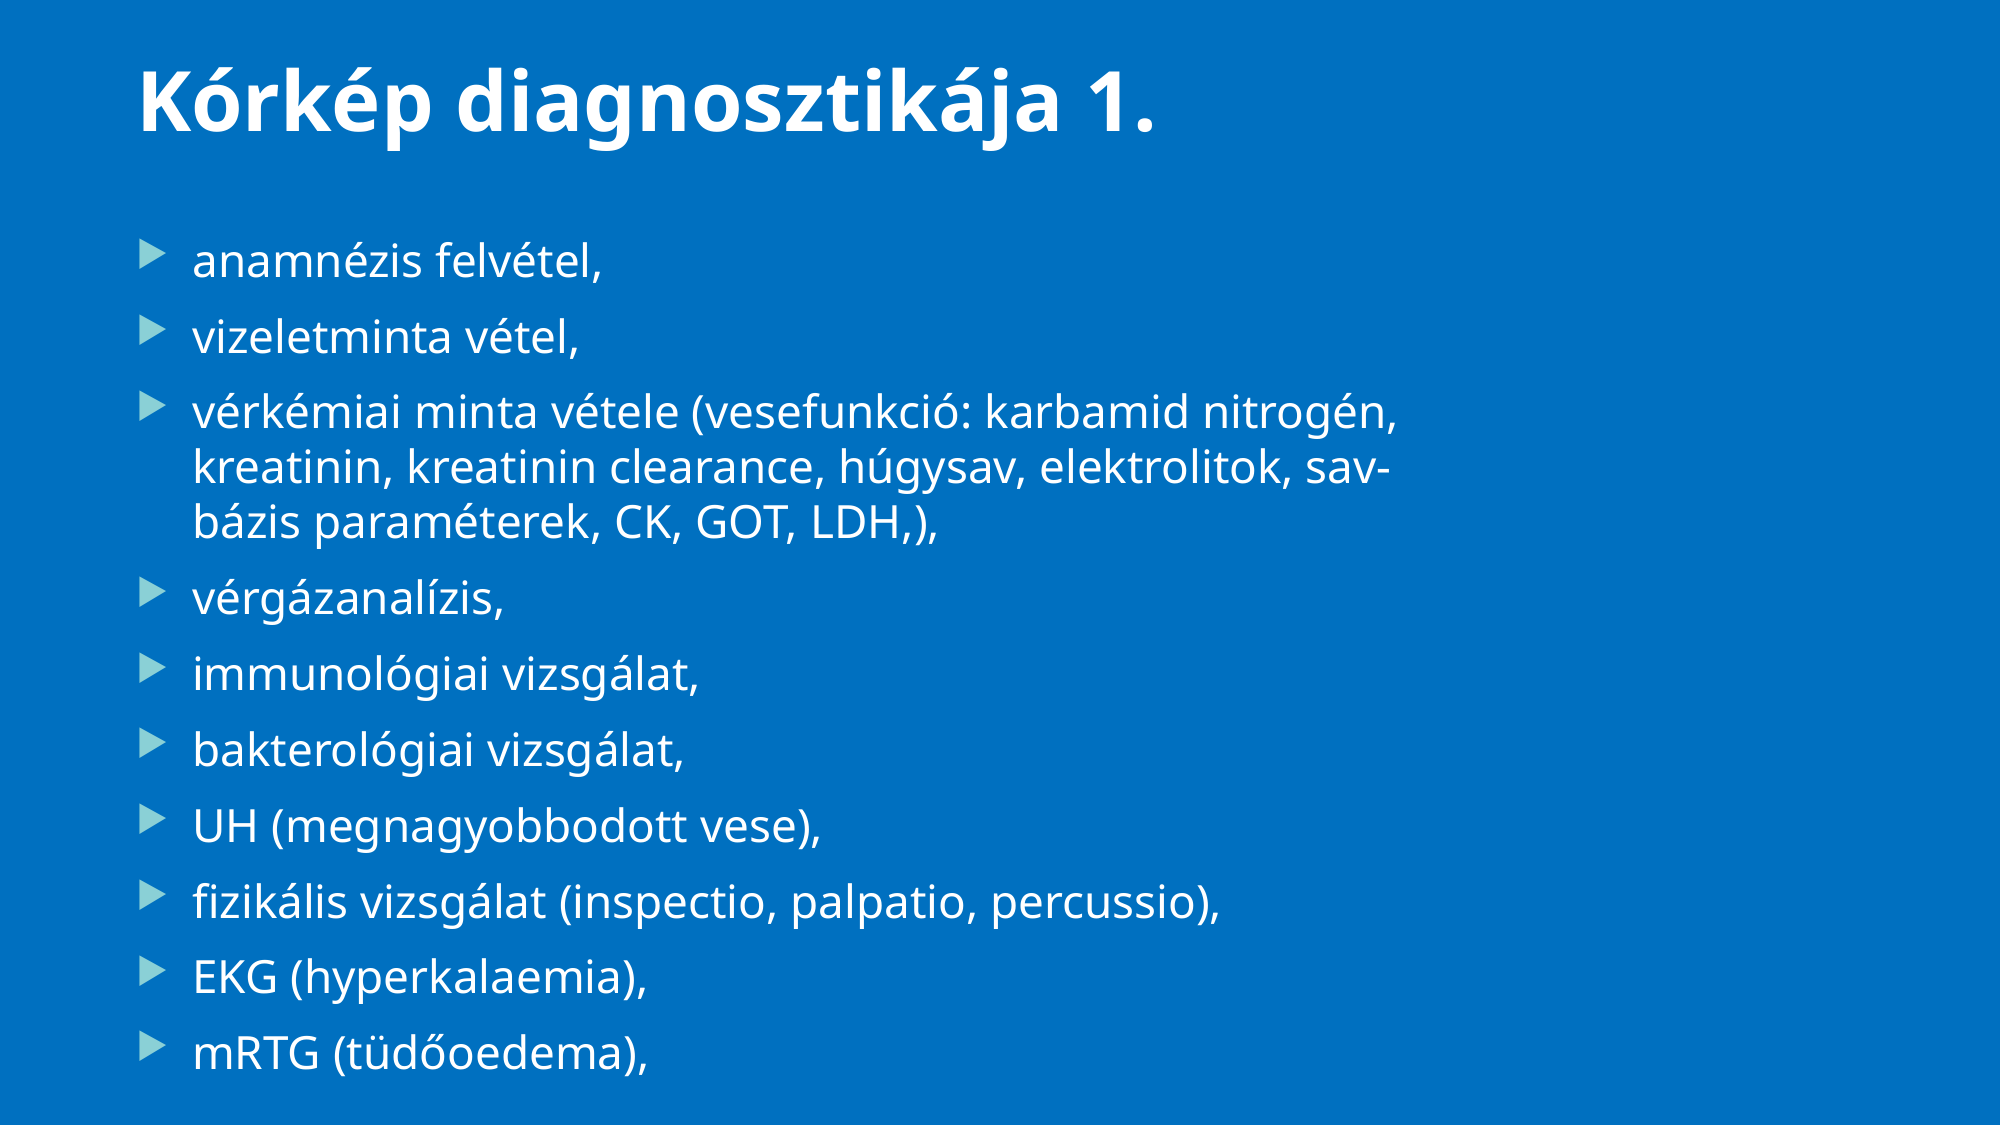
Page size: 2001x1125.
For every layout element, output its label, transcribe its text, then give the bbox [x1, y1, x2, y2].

title Kórkép diagnosztikája 1. [120, 40, 1471, 190]
list anamnézis felvétel, vizeletminta vétel, vérkémiai minta vétele (vesefunkció: karbamid nitrogén, kreatinin, kreatinin clearance, húgysav, elektrolitok, sav-bázis paraméterek, CK, GOT, LDH,), vérgázanalízis, immunológiai vizsgálat, bakterológiai vizsgálat, UH (megnagyobbodott vese), fizikális vizsgálat (inspectio, palpatio, percussio), EKG (hyperkalaemia), mRTG (tüdőoedema), [120, 224, 1471, 1028]
